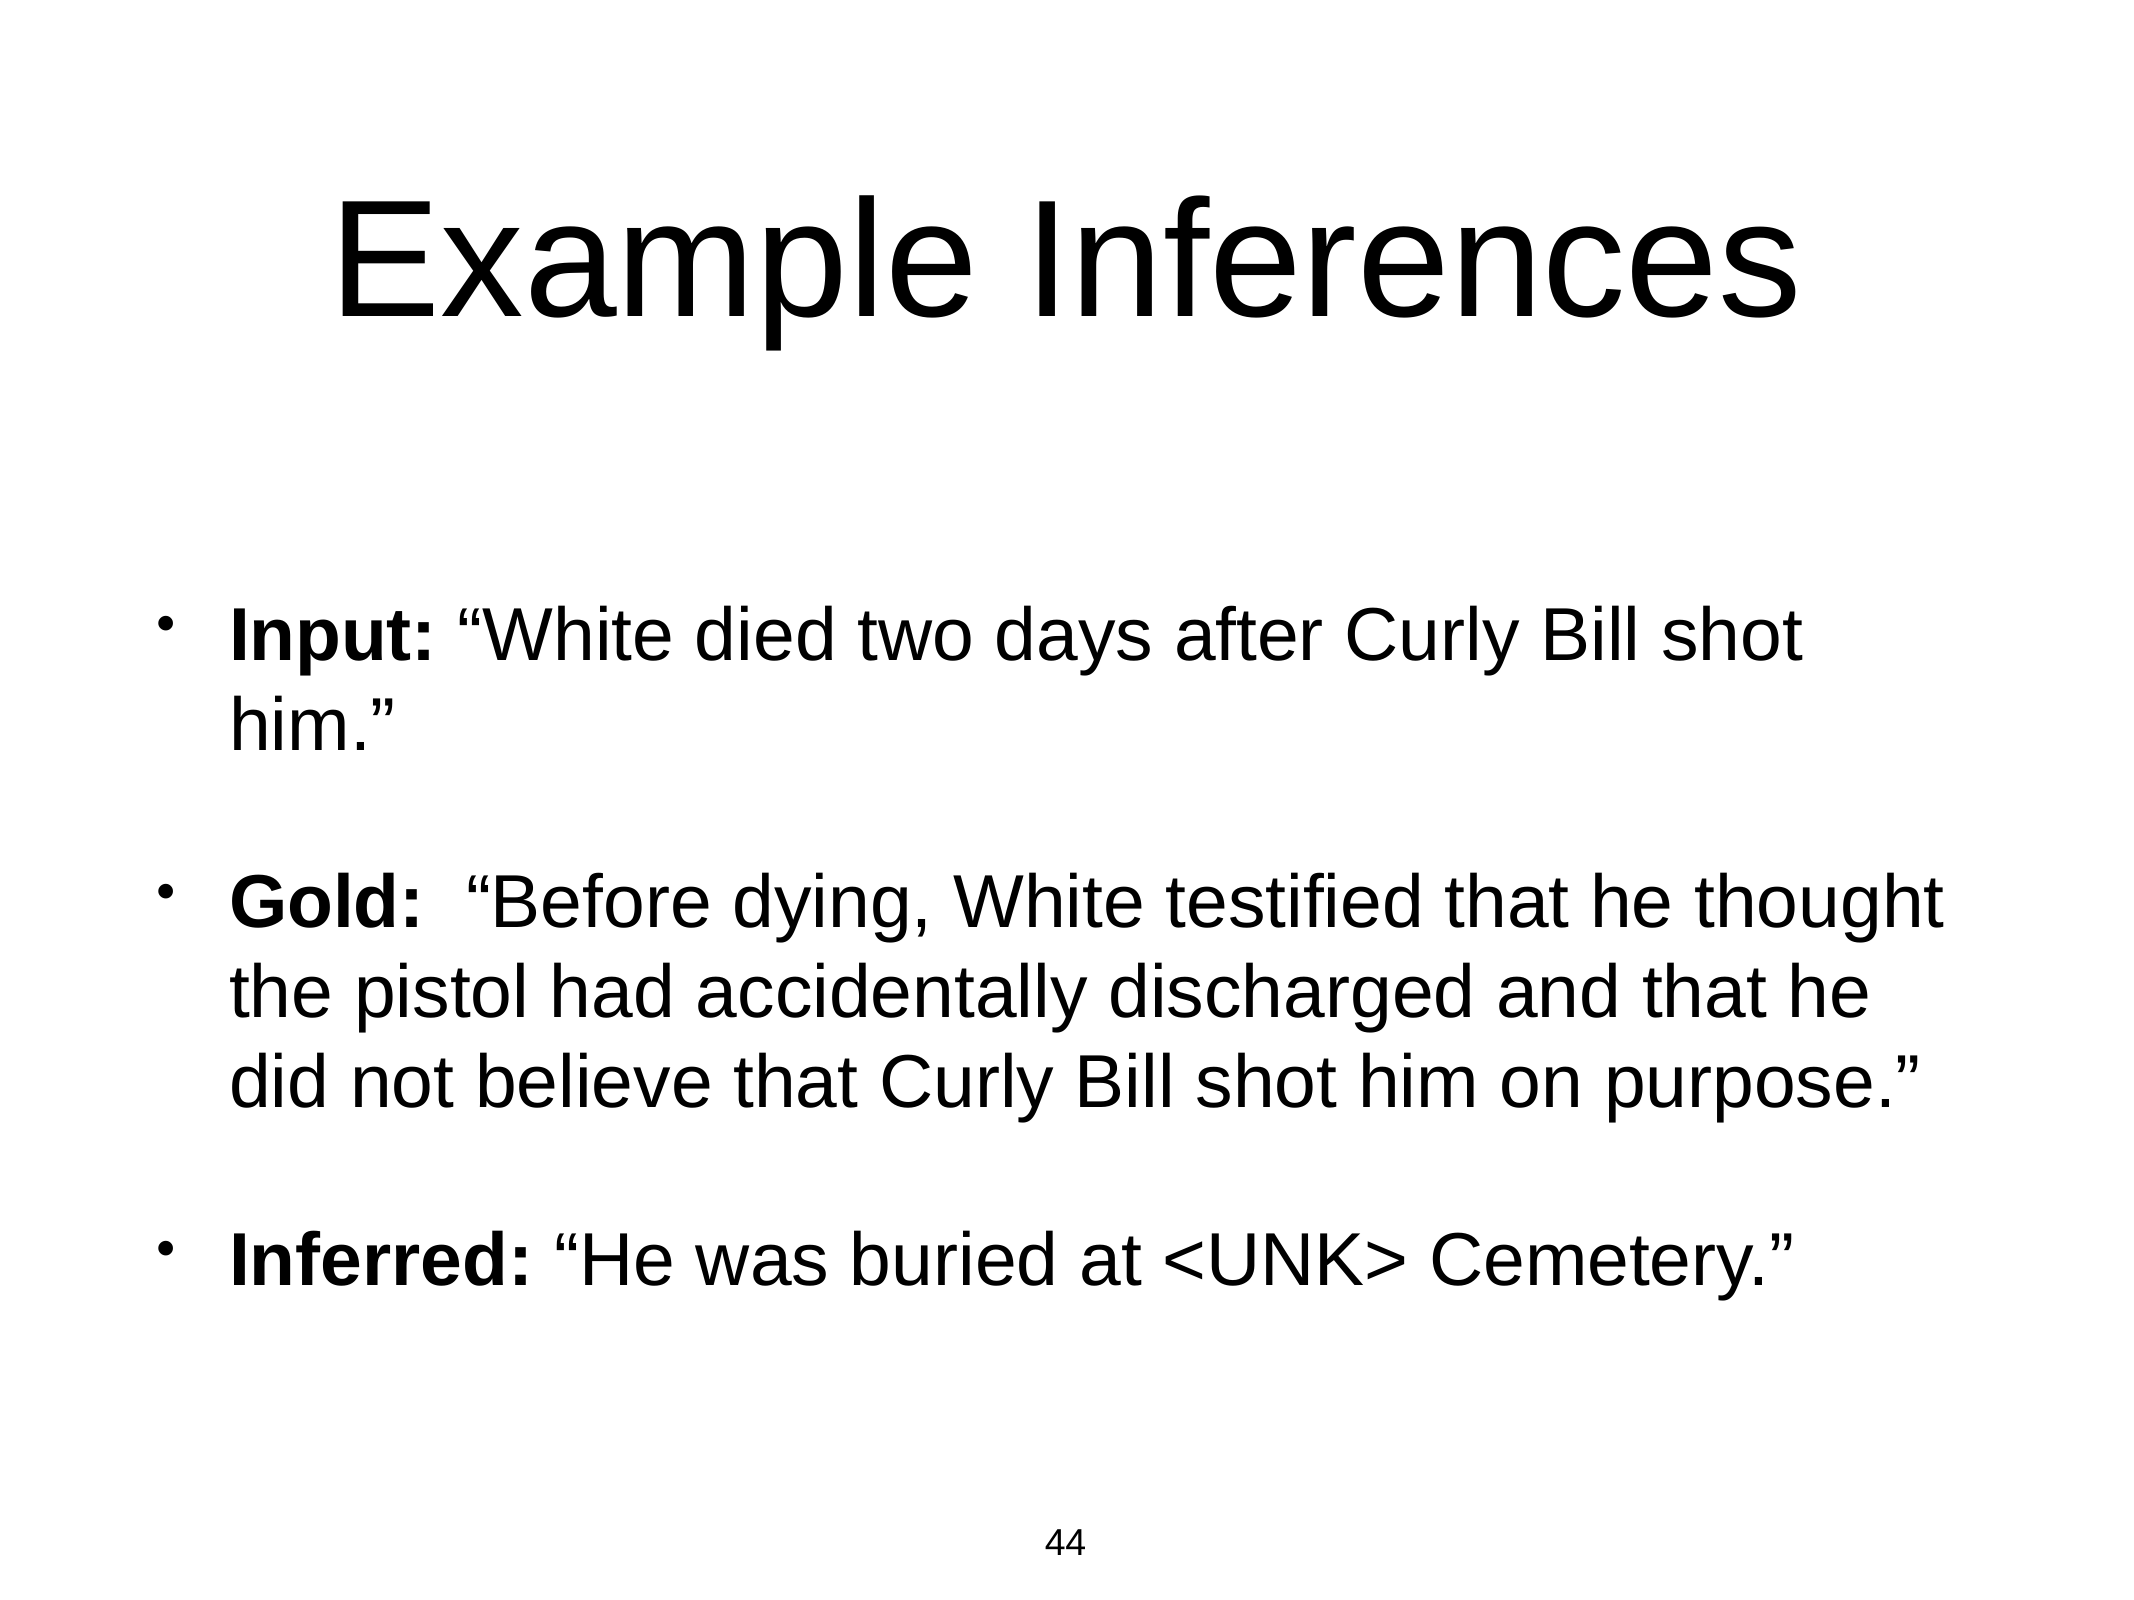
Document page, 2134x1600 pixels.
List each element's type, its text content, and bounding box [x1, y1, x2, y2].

slide_number 44 [1041, 1517, 1090, 1564]
title Example Inferences [155, 72, 1978, 426]
list Input: “White died two days after Curly Bill shot him.” Gold: “Before dying, White testified that he thought the pistol had accidentally discharged and that he did not believe that Curly Bill shot him on purpose.” Inferred: “He was buried at <UNK> Cemetery.” [155, 426, 1978, 1459]
